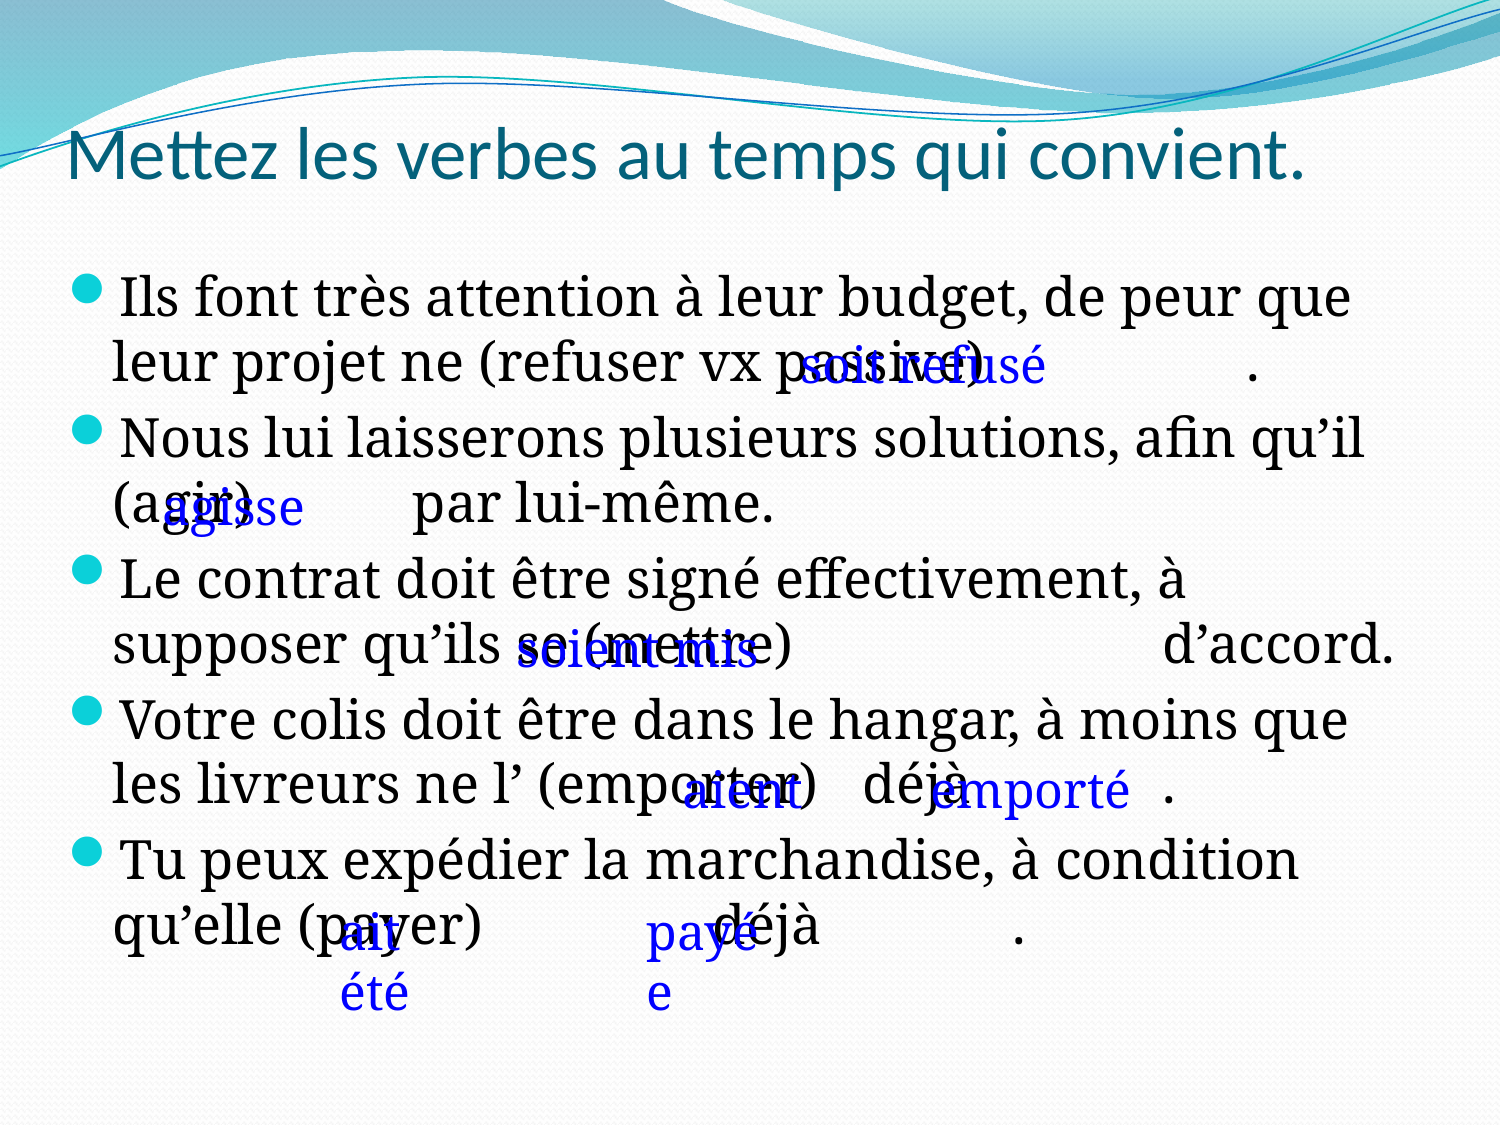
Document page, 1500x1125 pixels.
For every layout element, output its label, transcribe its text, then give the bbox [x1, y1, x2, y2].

text_box ait été [324, 893, 490, 1028]
text_box soit refusé [785, 326, 1105, 401]
title Mettez les verbes au temps qui convient. [64, 90, 1425, 195]
text_box soient mis [501, 609, 821, 685]
list Ils font très attention à leur budget, de peur que leur projet ne (refuser vx passive) . Nous lui laisserons plusieurs solutions, afin qu’il (agir) par lui-même. Le contrat doit être signé effectivement, à supposer qu’ils se (mettre) d’accord. Votre colis doit être dans le hangar, à moins que les livreurs ne l’ (emporter) déjà . Tu peux expédier la marchandise, à condition qu’elle (payer) déjà . [53, 255, 1425, 988]
text_box agisse [147, 467, 337, 543]
text_box payée [631, 893, 798, 1028]
text_box emporté [915, 751, 1235, 827]
text_box aient [667, 751, 833, 827]
